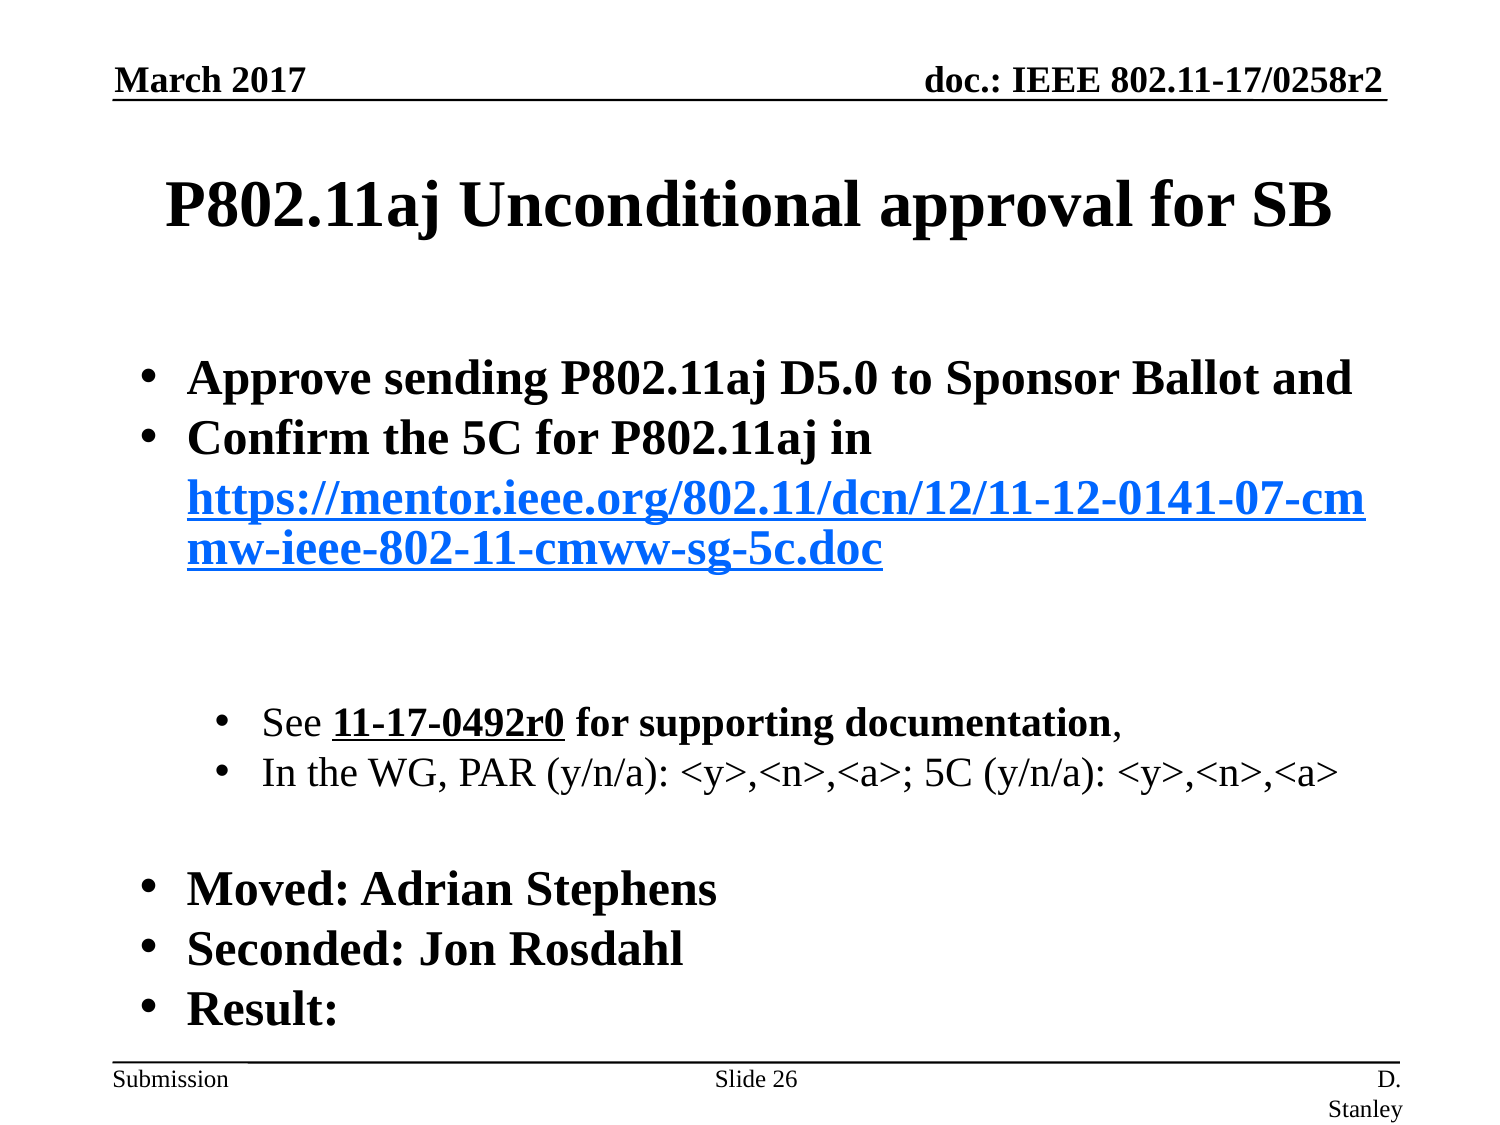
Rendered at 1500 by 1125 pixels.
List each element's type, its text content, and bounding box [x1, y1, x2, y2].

footer D. Stanley, HP Enterprise [1324, 1061, 1402, 1093]
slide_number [114, 54, 374, 101]
title P802.11aj Unconditional approval for SB [112, 112, 1388, 288]
text_box Approve sending P802.11aj D5.0 to Sponsor Ballot and Confirm the 5C for P802.11aj in https://mentor.ieee.org/802.11/dcn/12/11-12-0141-07-cmmw-ieee-802-11-cmww-sg-5c.doc See 11-17-0492r0 for supporting documentation, In the WG, PAR (y/n/a): <y>,<n>,<a>; 5C (y/n/a): <y>,<n>,<a> Moved: Adrian Stephens Seconded: Jon Rosdahl Result: [124, 337, 1413, 993]
slide_number Slide 26 [712, 1061, 800, 1093]
